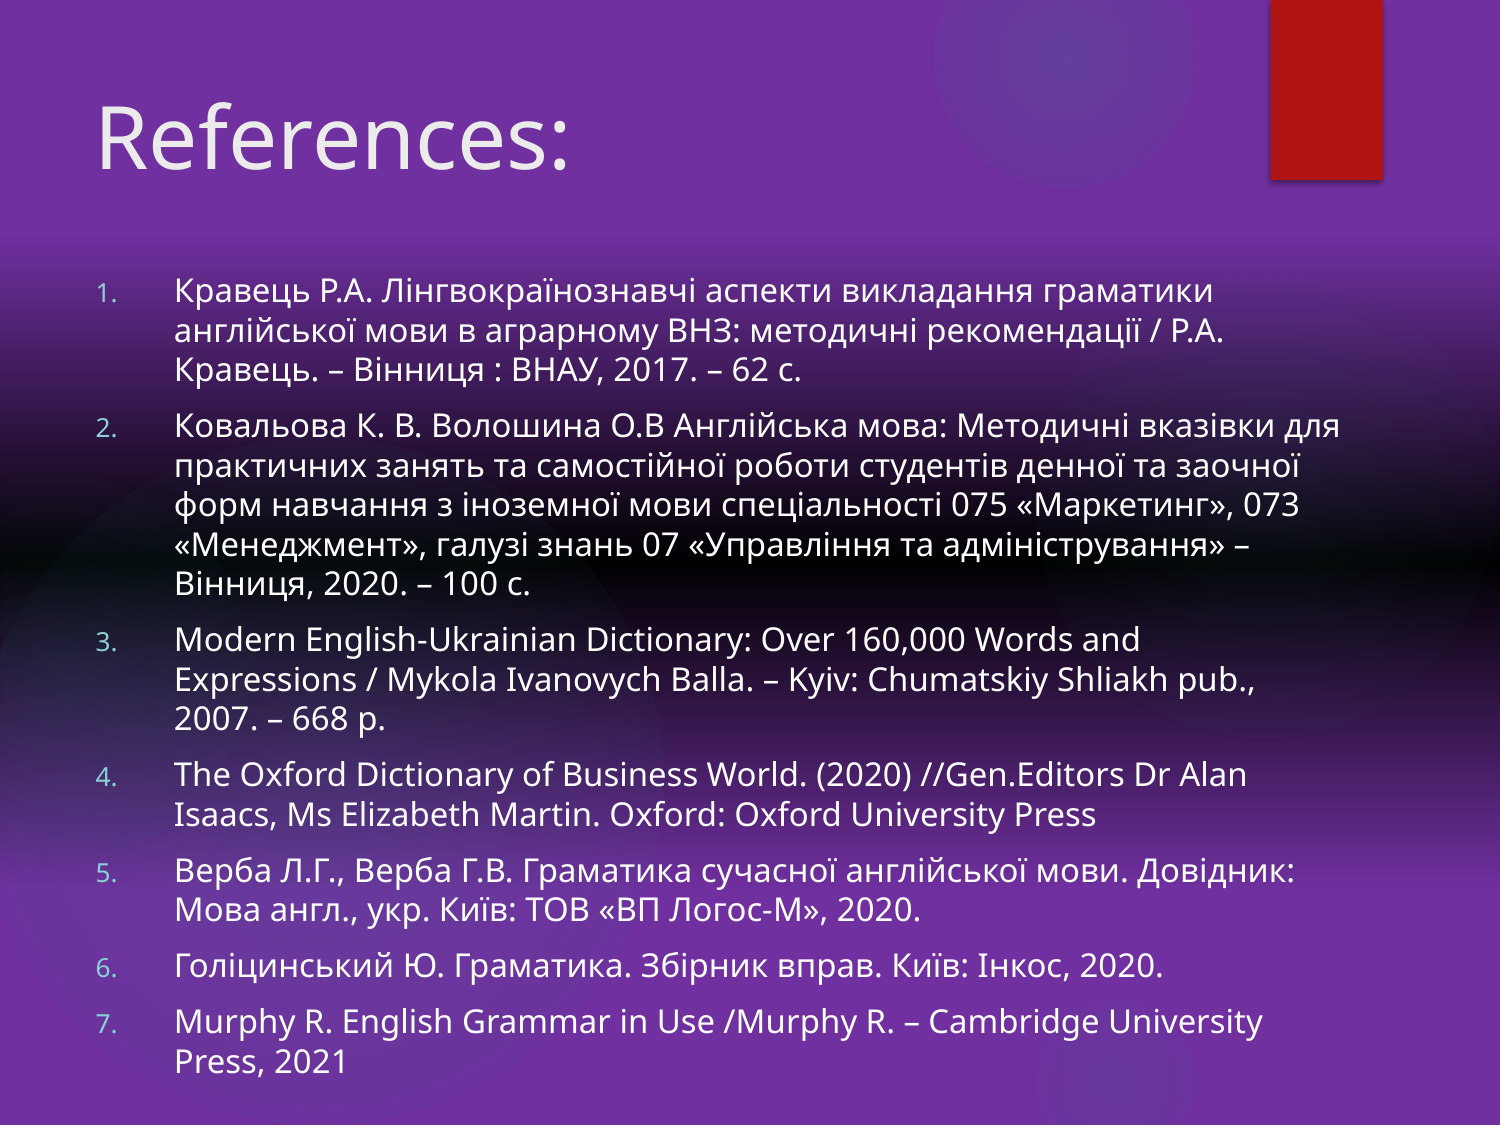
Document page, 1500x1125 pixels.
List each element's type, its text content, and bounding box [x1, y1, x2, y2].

list Кравець Р.А. Лінгвокраїнознавчі аспекти викладання граматики англійської мови в аграрному ВНЗ: методичні рекомендації / Р.А. Кравець. – Вінниця : ВНАУ, 2017. – 62 с. Ковальова К. В. Волошина О.В Англійська мова: Методичні вказівки для практичних занять та самостійної роботи студентів денної та заочної форм навчання з іноземної мови спеціальності 075 «Маркетинг», 073 «Менеджмент», галузі знань 07 «Управління та адміністрування» – Вінниця, 2020. – 100 с. Modern English-Ukrainian Dictionary: Over 160,000 Words and Expressions / Mykola Ivanovych Balla. – Kyiv: Chumatskiy Shliakh pub., 2007. – 668 p. The Oxford Dictionary of Business World. (2020) //Gen.Editors Dr Alan Isaacs, Ms Elizabeth Martin. Oxford: Oxford University Press Верба Л.Г., Верба Г.В. Граматика сучасної англійської мови. Довідник: Мова англ., укр. Київ: ТОВ «ВП Логос-М», 2020. Голіцинський Ю. Граматика. Збірник вправ. Київ: Інкос, 2020. Murphy R. English Grammar in Use /Murphy R. – Cambridge University Press, 2021 [75, 262, 1360, 1090]
title References: [79, 74, 1237, 262]
